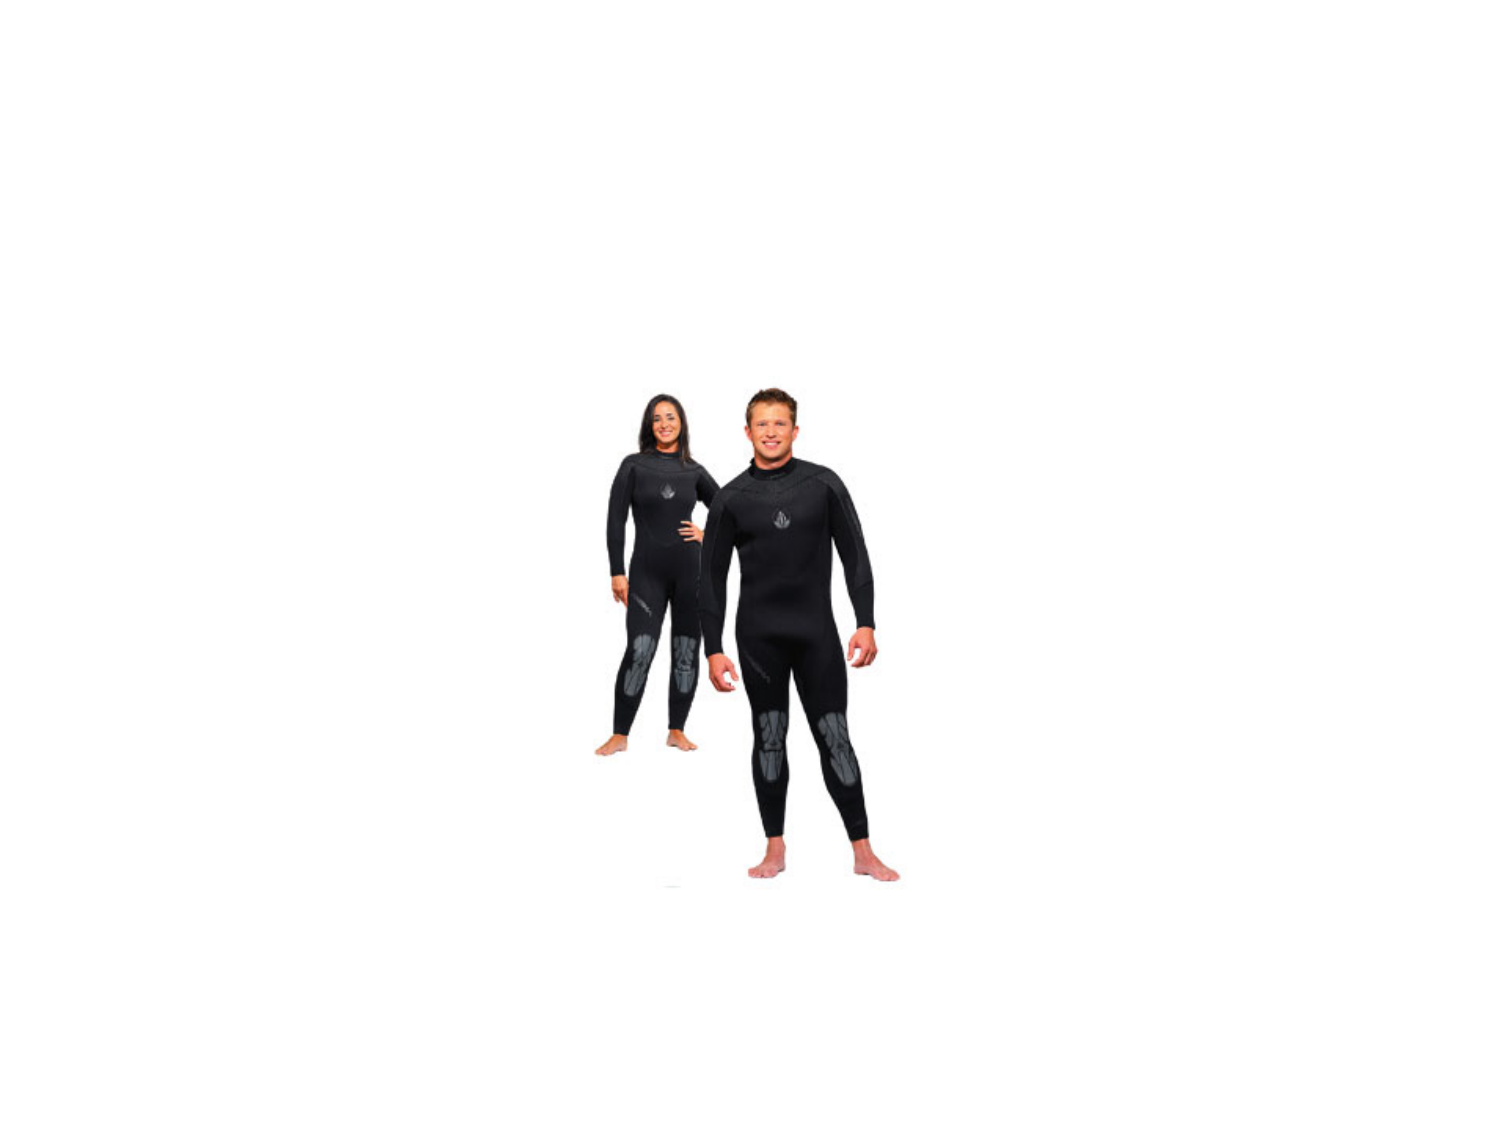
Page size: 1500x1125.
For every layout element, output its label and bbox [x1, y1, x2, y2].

list [593, 376, 907, 891]
